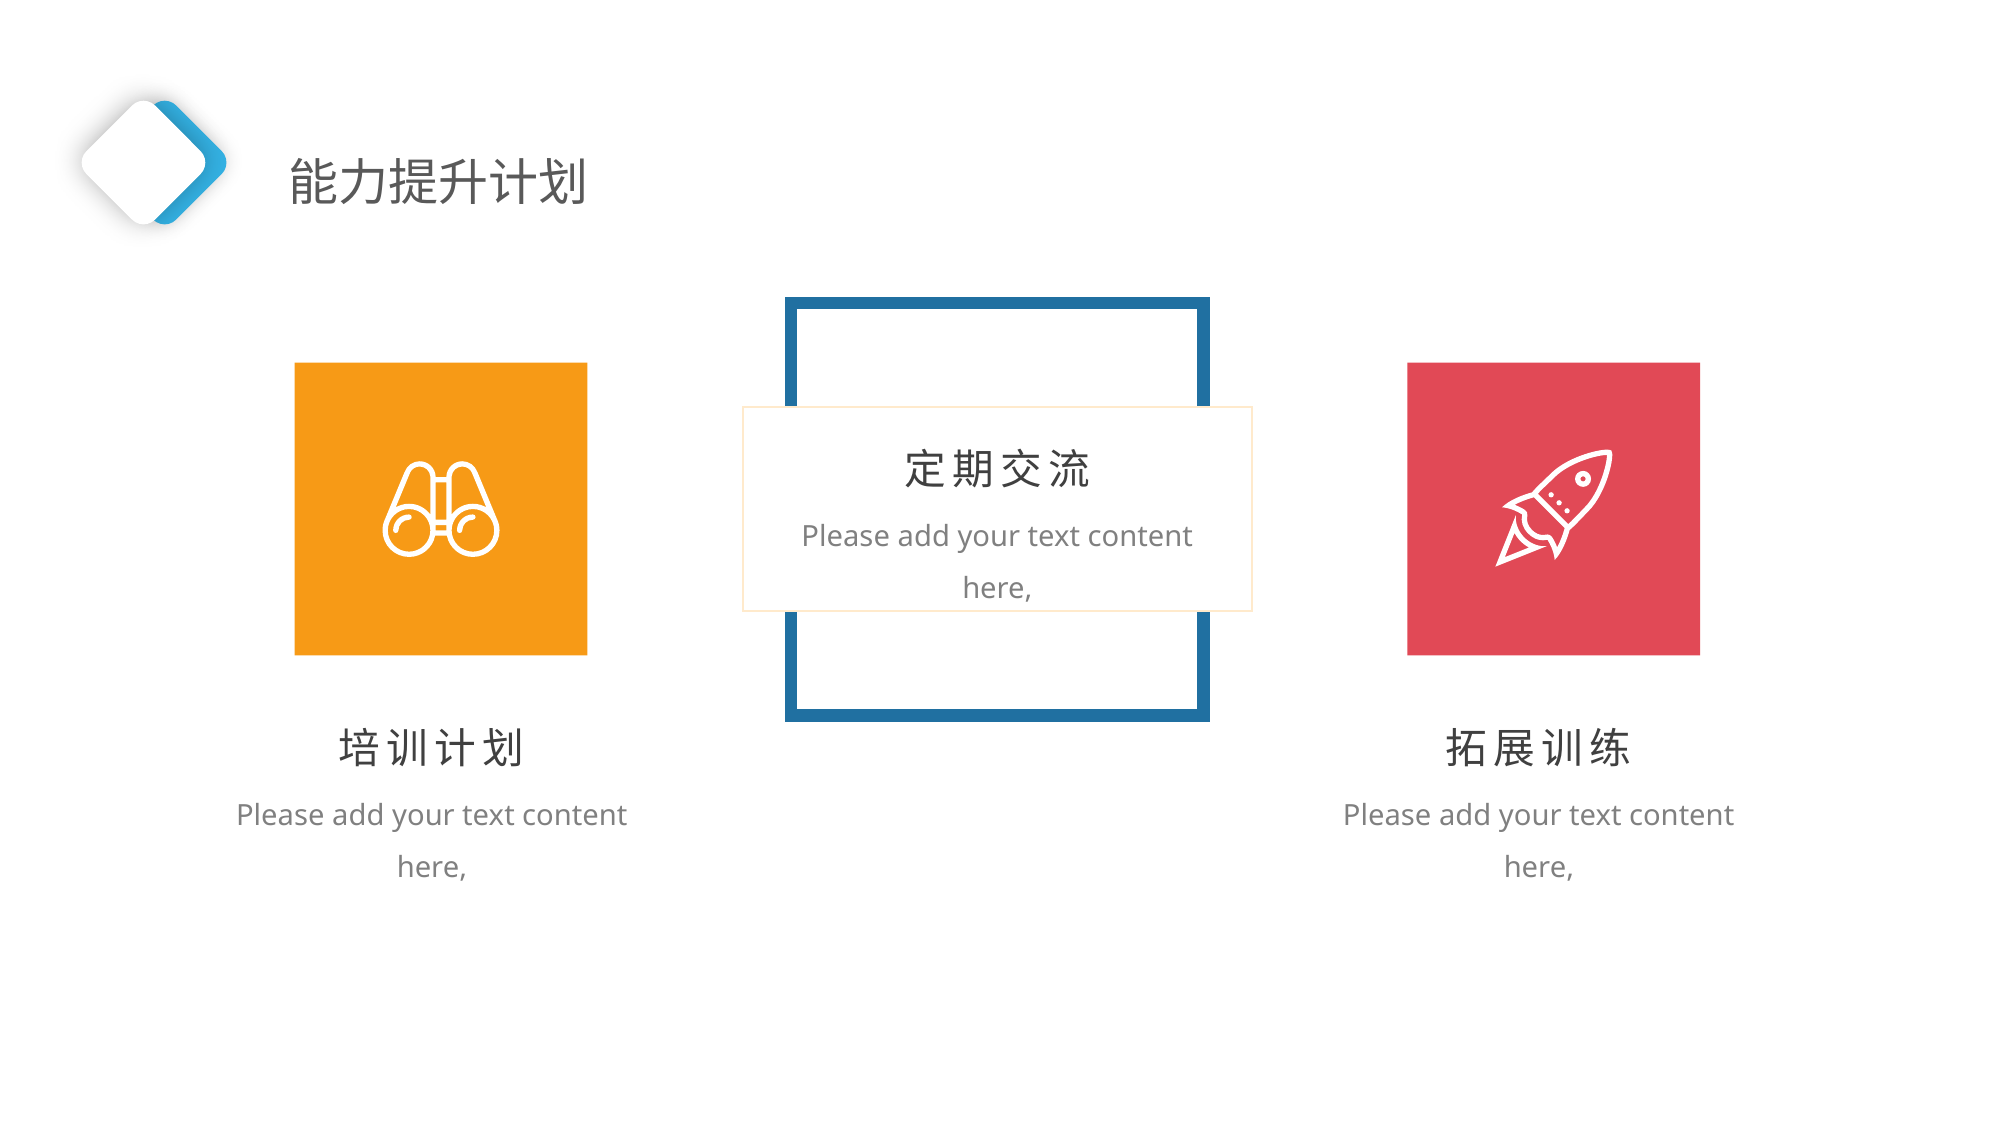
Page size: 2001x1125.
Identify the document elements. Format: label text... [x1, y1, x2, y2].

text_box [215, 142, 228, 183]
text_box [1495, 514, 1548, 567]
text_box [216, 689, 647, 834]
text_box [1323, 689, 1754, 834]
text_box 能力提升计划 [273, 113, 828, 219]
text_box [1406, 362, 1701, 656]
text_box [790, 612, 1205, 716]
text_box [790, 302, 1205, 406]
text_box [742, 406, 1253, 612]
text_box [294, 362, 588, 656]
text_box [80, 99, 207, 226]
text_box [382, 461, 500, 557]
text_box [782, 410, 1213, 556]
text_box [1501, 449, 1613, 561]
